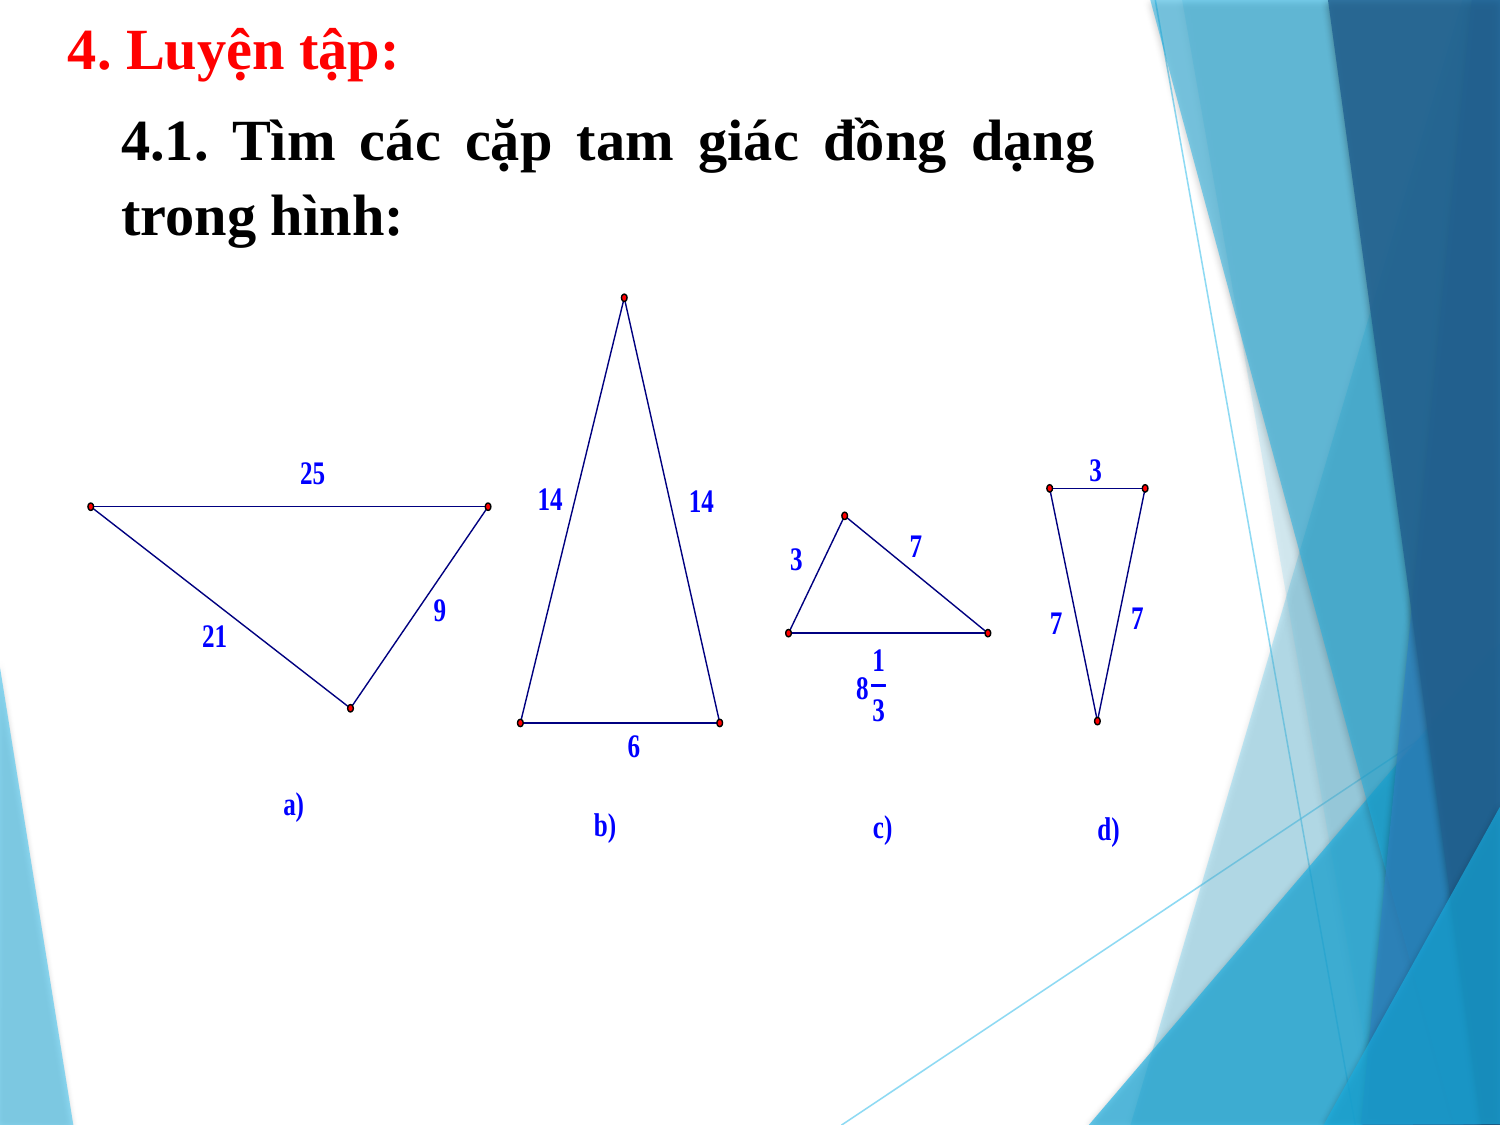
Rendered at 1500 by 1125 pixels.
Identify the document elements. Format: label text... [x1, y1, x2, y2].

text_box 4.1. Tìm các cặp tam giác đồng dạng trong hình: [106, 90, 1110, 255]
picture [76, 278, 1164, 871]
text_box 4. Luyện tập: [53, 4, 609, 89]
